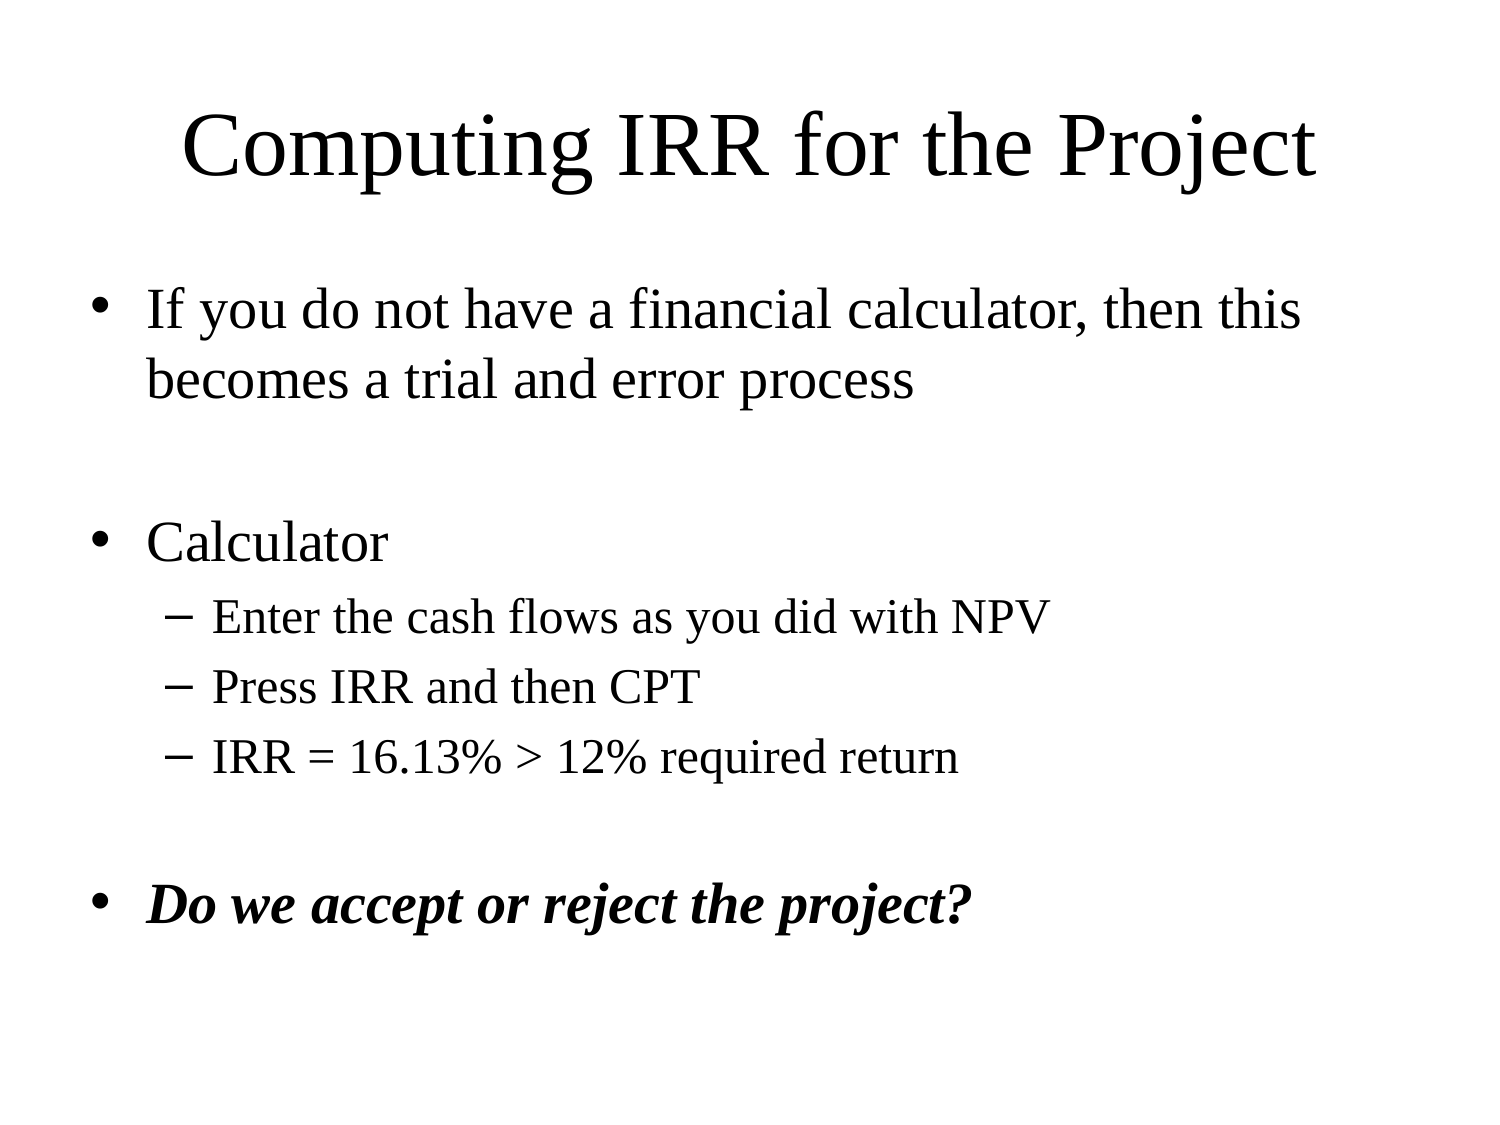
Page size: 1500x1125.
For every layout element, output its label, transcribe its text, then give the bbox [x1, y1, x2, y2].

list If you do not have a financial calculator, then this becomes a trial and error process Calculator Enter the cash flows as you did with NPV Press IRR and then CPT IRR = 16.13% > 12% required return Do we accept or reject the project? [75, 262, 1425, 1005]
title Computing IRR for the Project [75, 45, 1425, 233]
